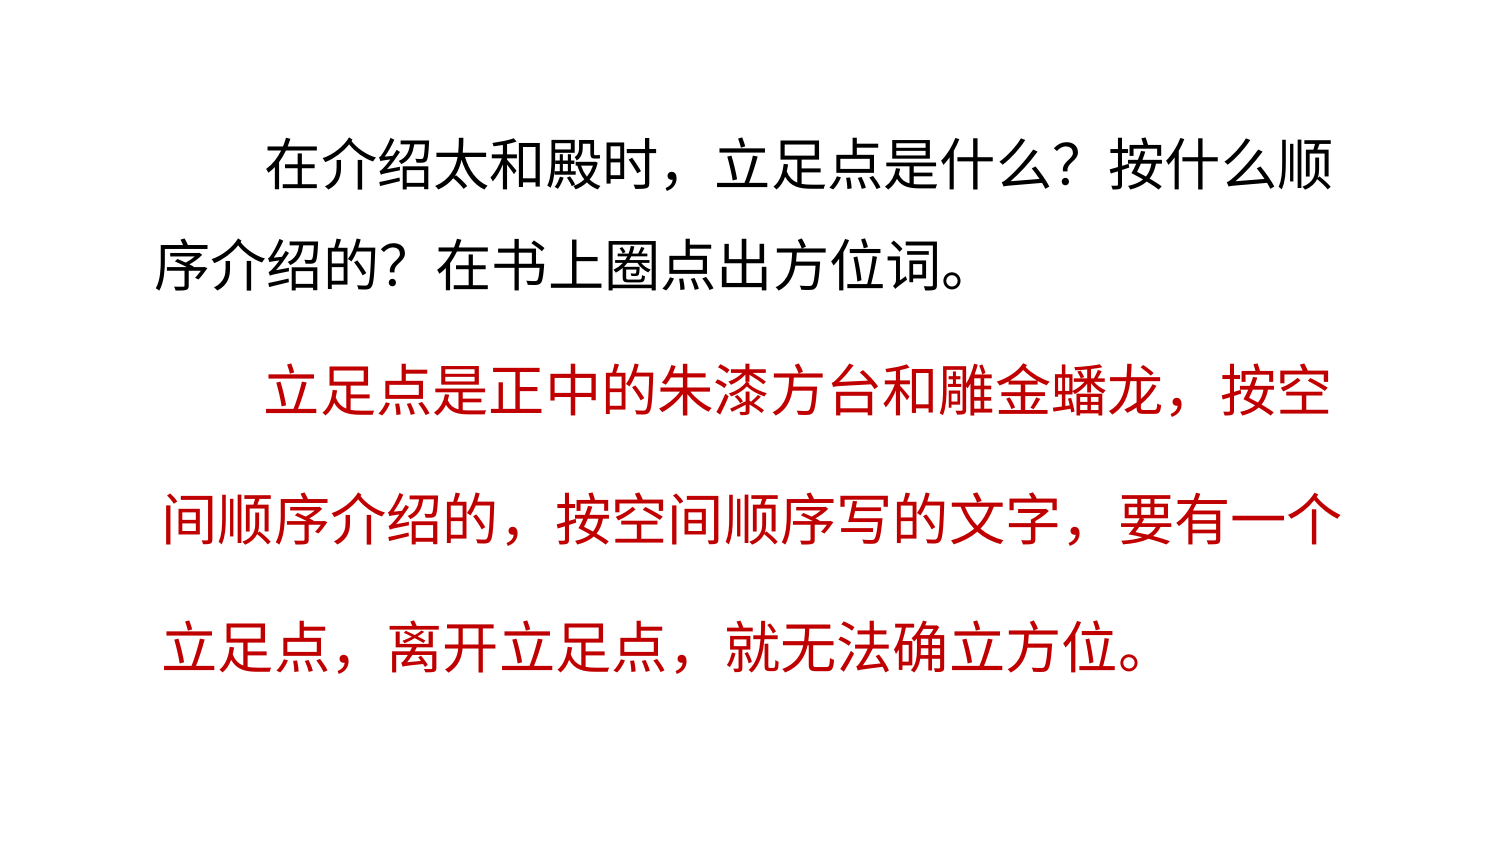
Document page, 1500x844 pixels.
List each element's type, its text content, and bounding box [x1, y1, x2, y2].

title 在介绍太和殿时，立足点是什么？按什么顺序介绍的？在书上圈点出方位词。 [39, 125, 1386, 267]
list 立足点是正中的朱漆方台和雕金蟠龙，按空间顺序介绍的，按空间顺序写的文字，要有一个立足点，离开立足点，就无法确立方位。 [150, 289, 1355, 796]
